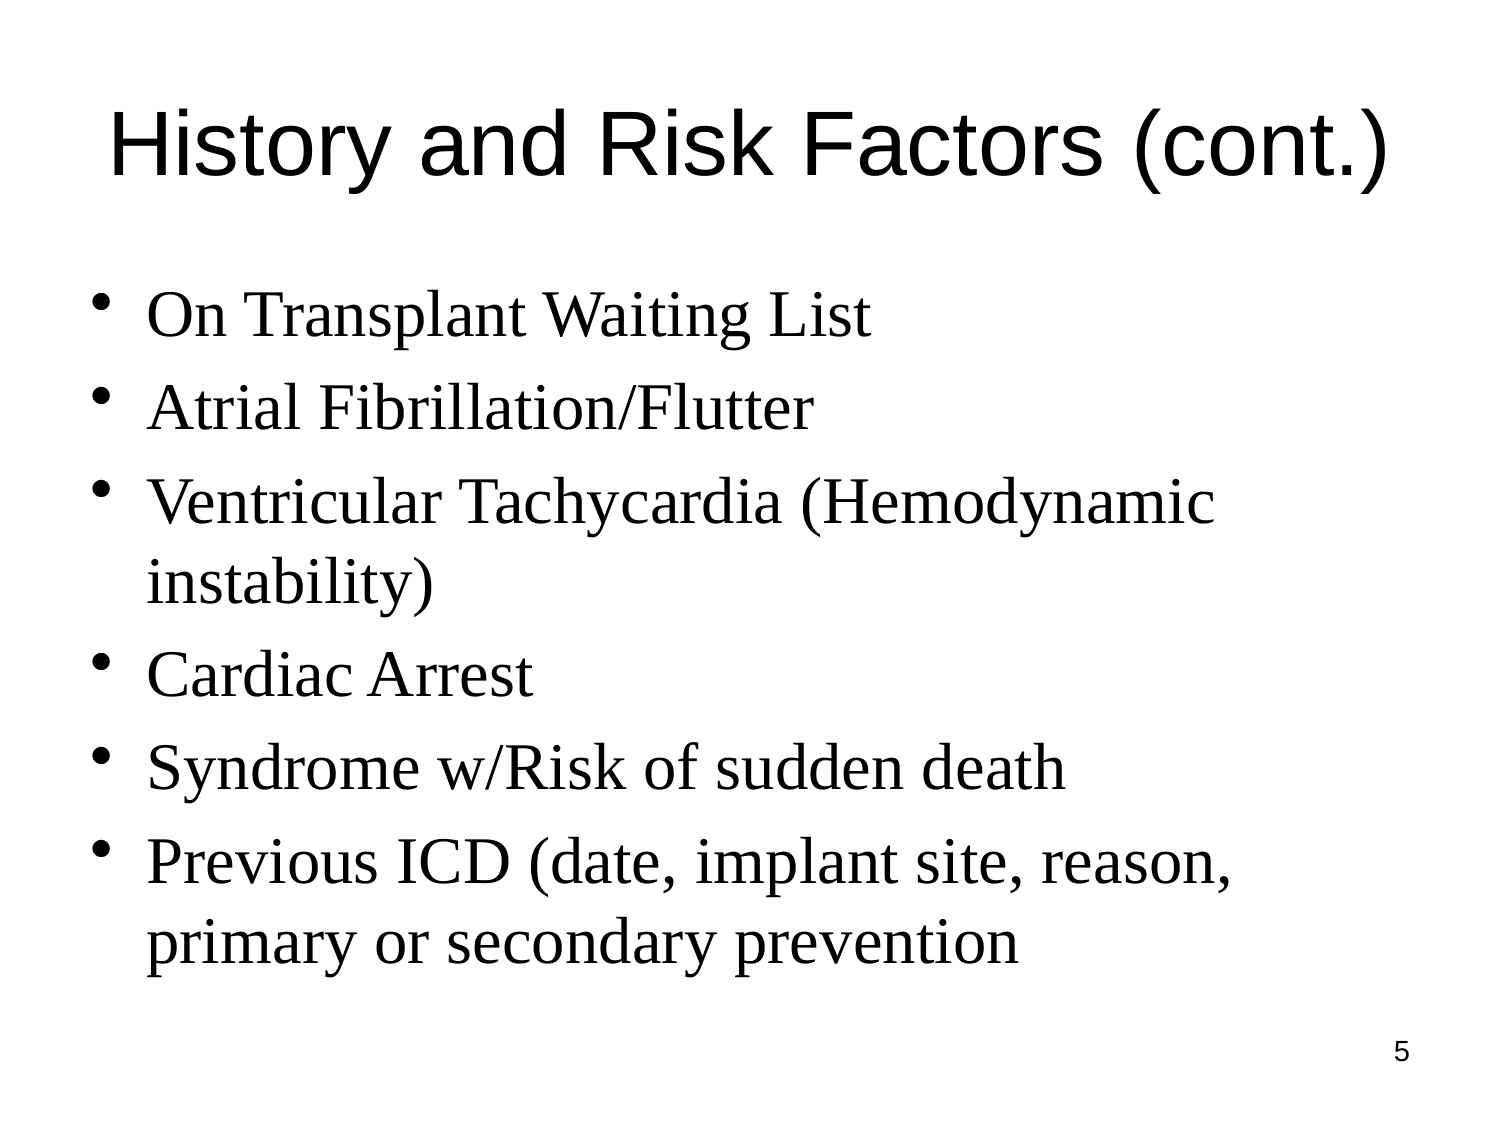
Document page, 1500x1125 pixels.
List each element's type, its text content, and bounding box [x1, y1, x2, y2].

slide_number 5 [1074, 1024, 1426, 1103]
title History and Risk Factors (cont.) [74, 44, 1426, 233]
list On Transplant Waiting List Atrial Fibrillation/Flutter Ventricular Tachycardia (Hemodynamic instability) Cardiac Arrest Syndrome w/Risk of sudden death Previous ICD (date, implant site, reason, primary or secondary prevention [74, 262, 1426, 1006]
